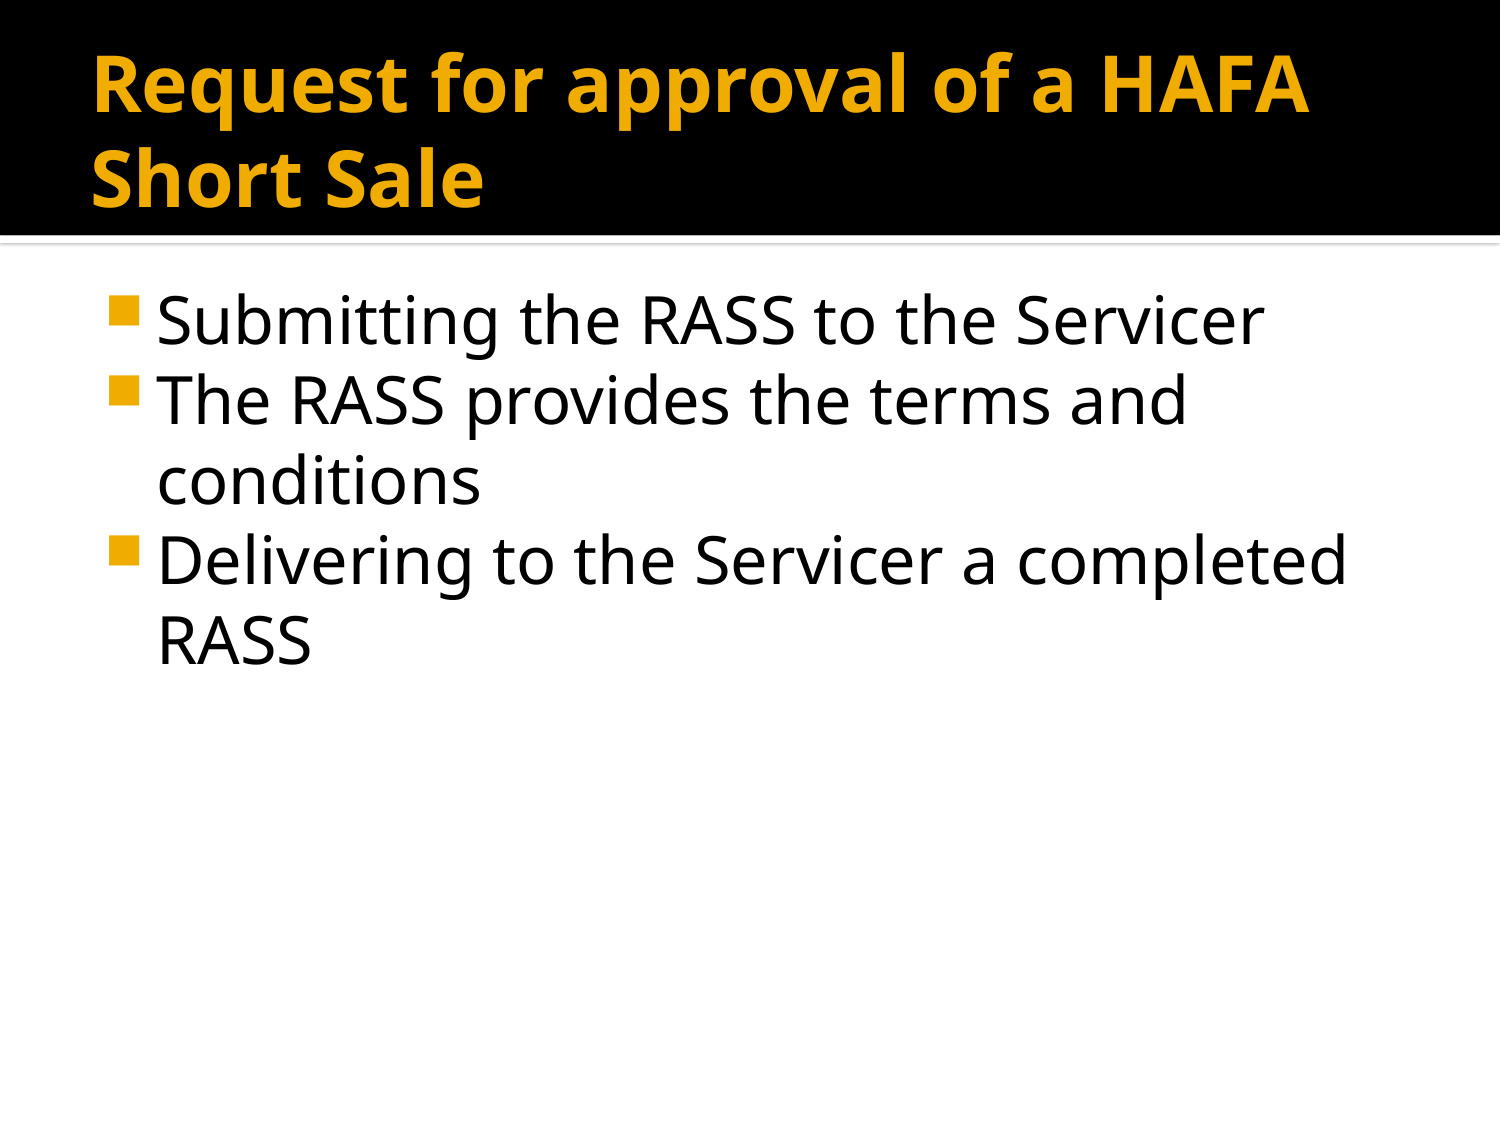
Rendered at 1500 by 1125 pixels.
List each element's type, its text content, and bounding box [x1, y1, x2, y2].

list Submitting the RASS to the Servicer The RASS provides the terms and conditions Delivering to the Servicer a completed RASS [75, 262, 1425, 1075]
title Request for approval of a HAFA Short Sale [75, 25, 1425, 231]
